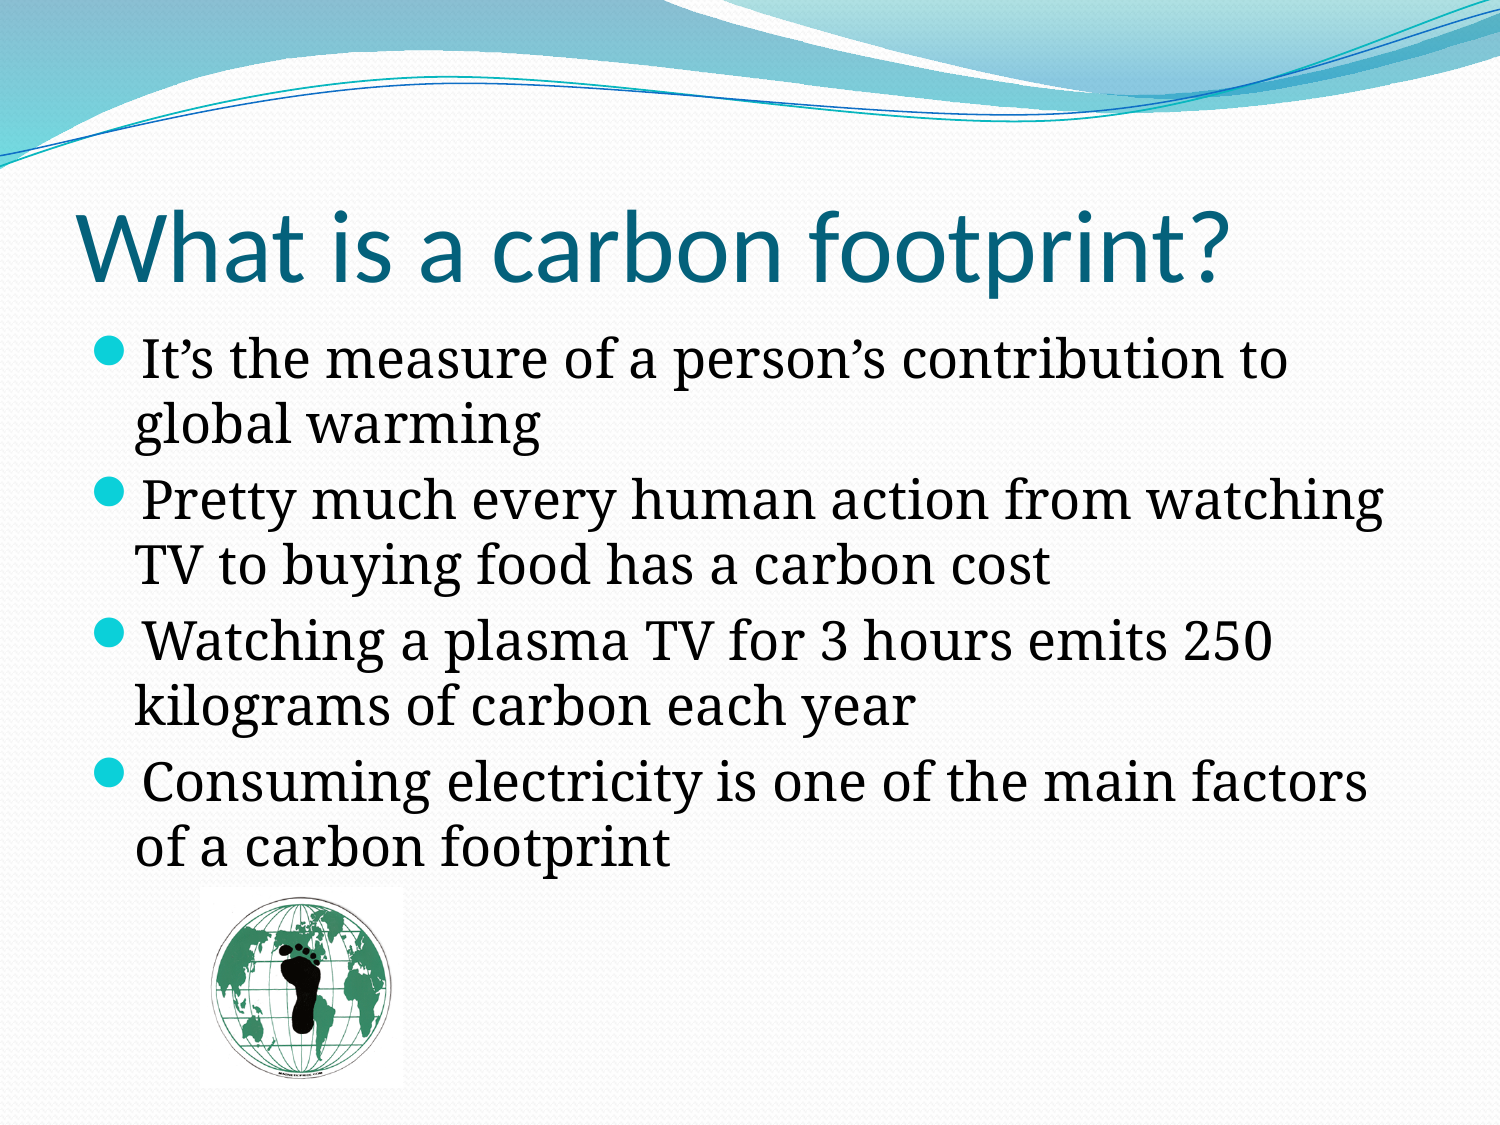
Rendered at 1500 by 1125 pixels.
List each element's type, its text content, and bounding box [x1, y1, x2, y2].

list It’s the measure of a person’s contribution to global warming Pretty much every human action from watching TV to buying food has a carbon cost Watching a plasma TV for 3 hours emits 250 kilograms of carbon each year Consuming electricity is one of the main factors of a carbon footprint [75, 317, 1425, 1038]
title What is a carbon footprint? [75, 115, 1425, 303]
picture [199, 887, 403, 1088]
